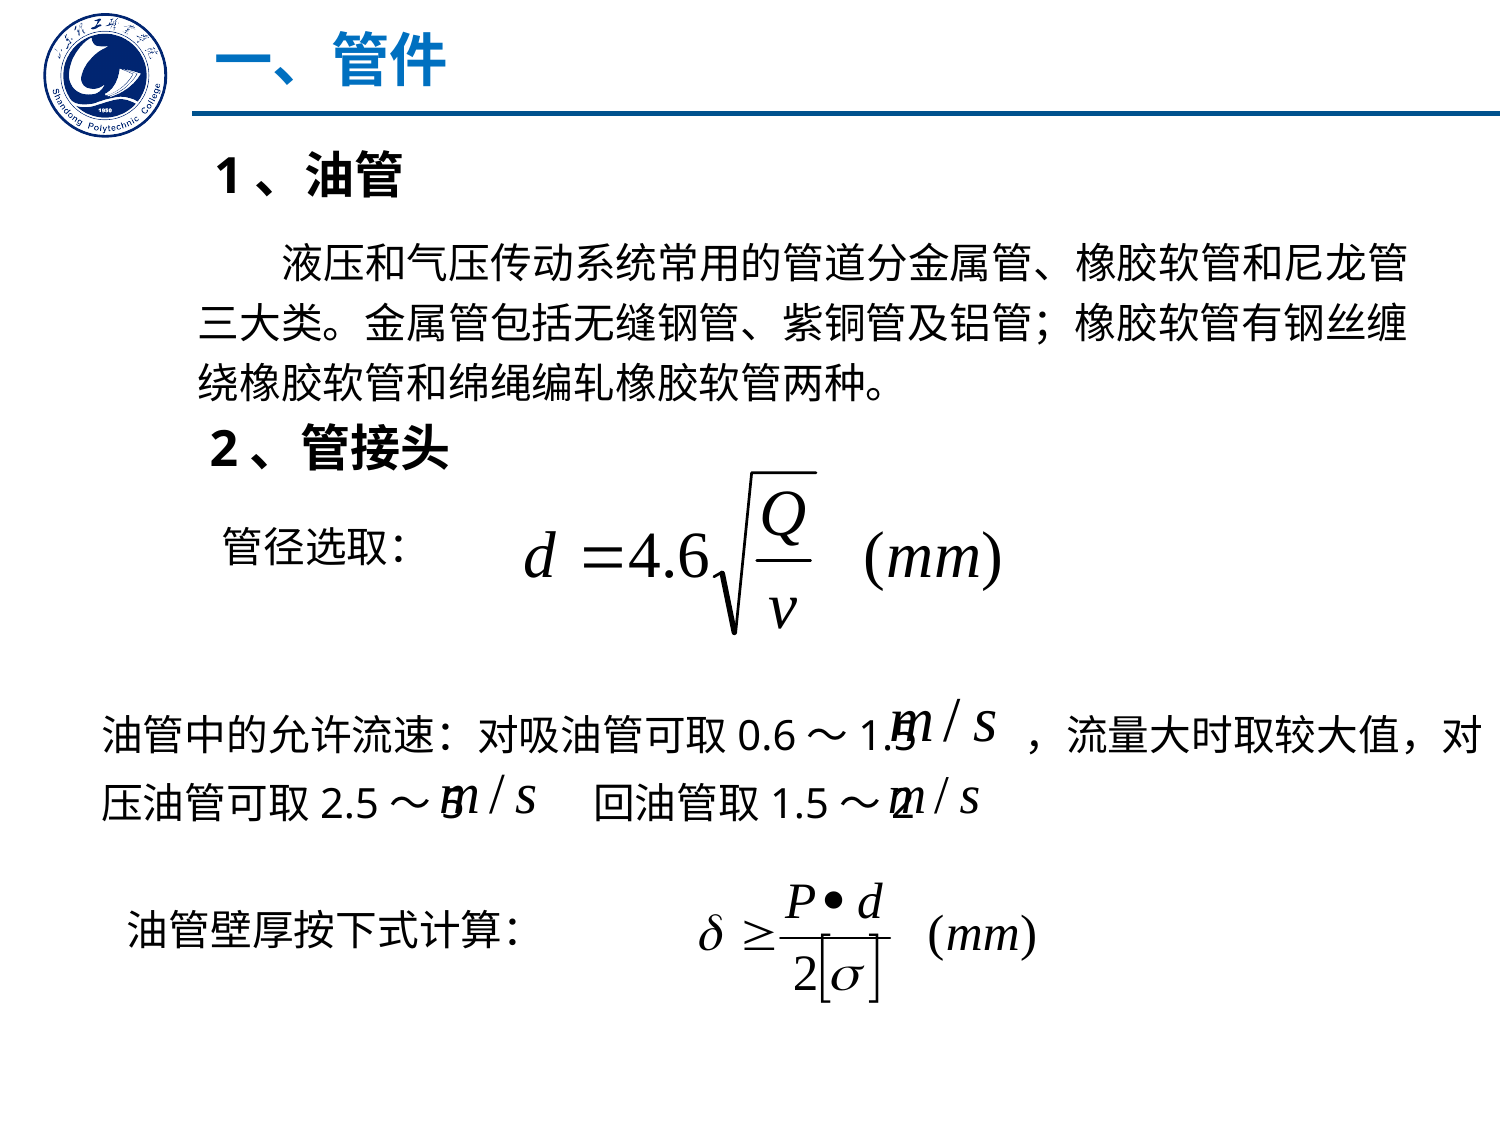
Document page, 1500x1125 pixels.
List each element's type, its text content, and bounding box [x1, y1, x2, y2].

text_box 管径选取： [206, 513, 508, 579]
picture [43, 7, 174, 138]
text_box 1、油管 [199, 136, 1299, 211]
text_box 一、管件 [199, 16, 1477, 102]
text_box 油管壁厚按下式计算： [112, 878, 685, 961]
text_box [690, 869, 1046, 1011]
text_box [879, 682, 1010, 758]
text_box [513, 455, 1015, 649]
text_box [879, 765, 992, 828]
text_box 2、管接头 [194, 408, 1294, 484]
text_box 油管中的允许流速：对吸油管可取0.6～1.5 ，流量大时取较大值，对压油管可取2.5～5 回油管取1.5～2 [86, 684, 877, 834]
text_box 液压和气压传动系统常用的管道分金属管、橡胶软管和尼龙管三大类。金属管包括无缝钢管、紫铜管及铝管；橡胶软管有钢丝缠绕橡胶软管和绵绳编轧橡胶软管两种。 [182, 219, 1441, 415]
text_box 油管中的允许流速：对吸油管可取0.6～1.5 ，流量大时取较大值，对压油管可取2.5～5 回油管取1.5～2 [992, 684, 1500, 834]
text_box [430, 760, 550, 829]
